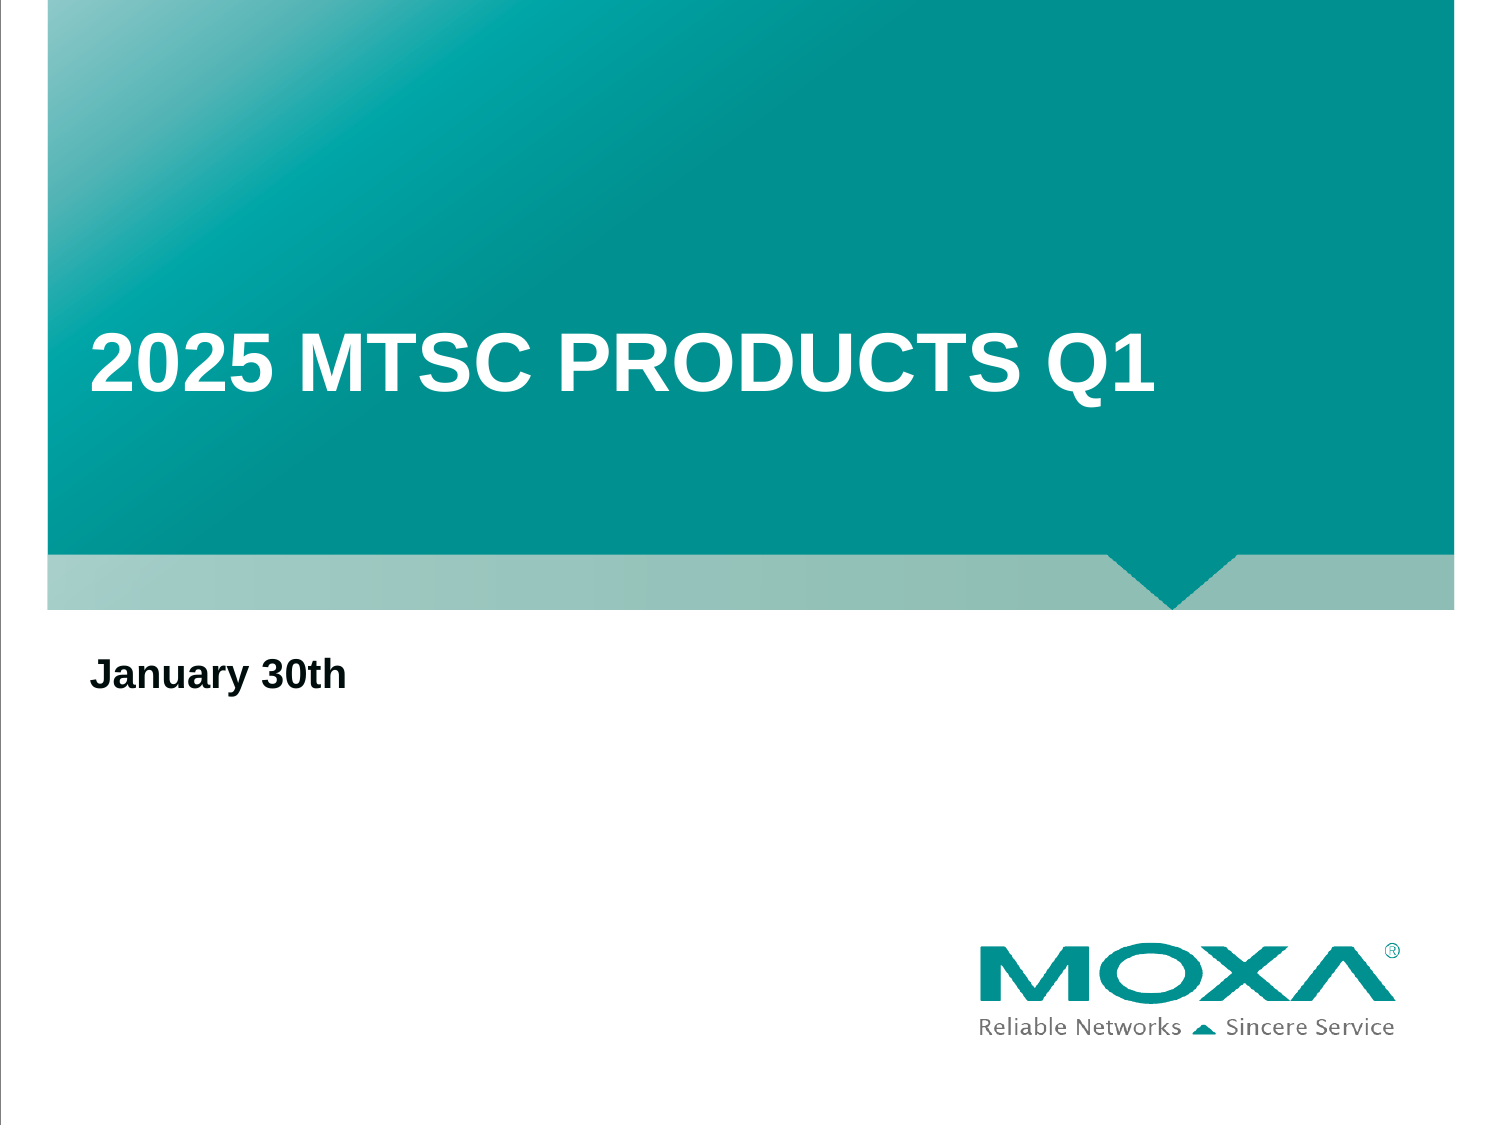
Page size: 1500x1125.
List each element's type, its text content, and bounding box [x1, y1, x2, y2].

title 2025 MTSC PRODUCTS Q1 [74, 263, 1320, 452]
picture [0, 0, 1500, 1125]
list January 30th [74, 639, 1121, 714]
